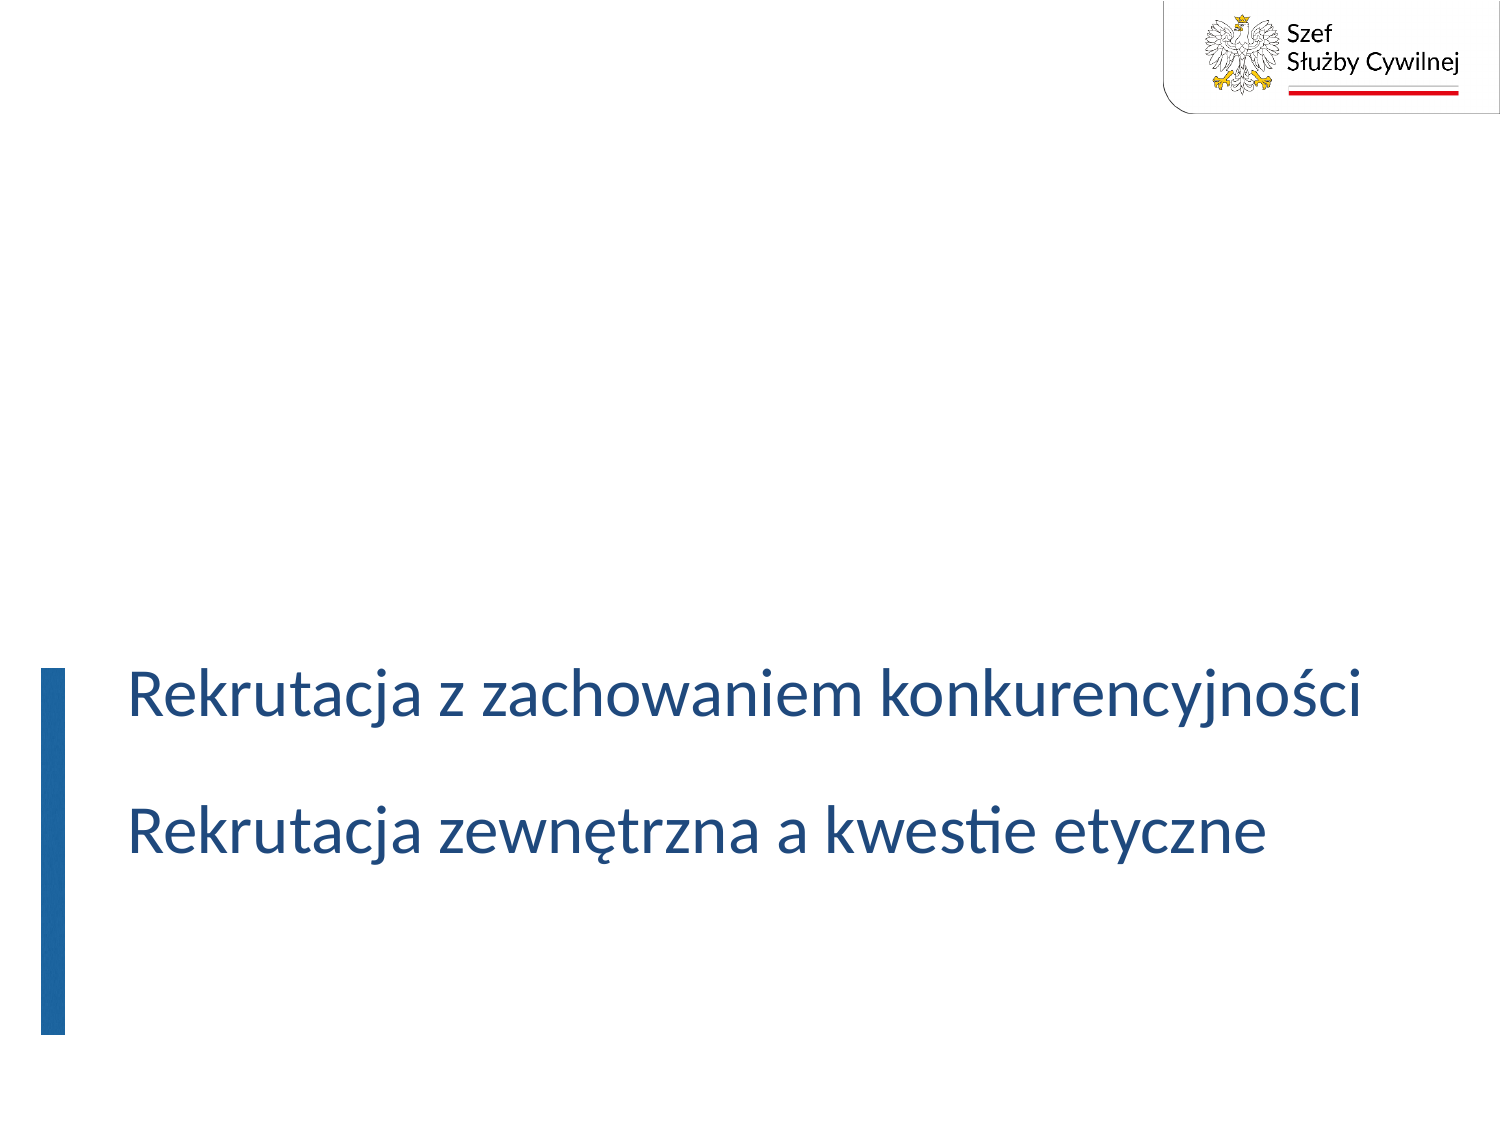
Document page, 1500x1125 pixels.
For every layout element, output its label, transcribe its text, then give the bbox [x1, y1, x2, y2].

picture [41, 668, 65, 1035]
title Rekrutacja z zachowaniem konkurencyjności Rekrutacja zewnętrzna a kwestie etyczne [112, 656, 1388, 881]
picture [1163, 0, 1500, 114]
